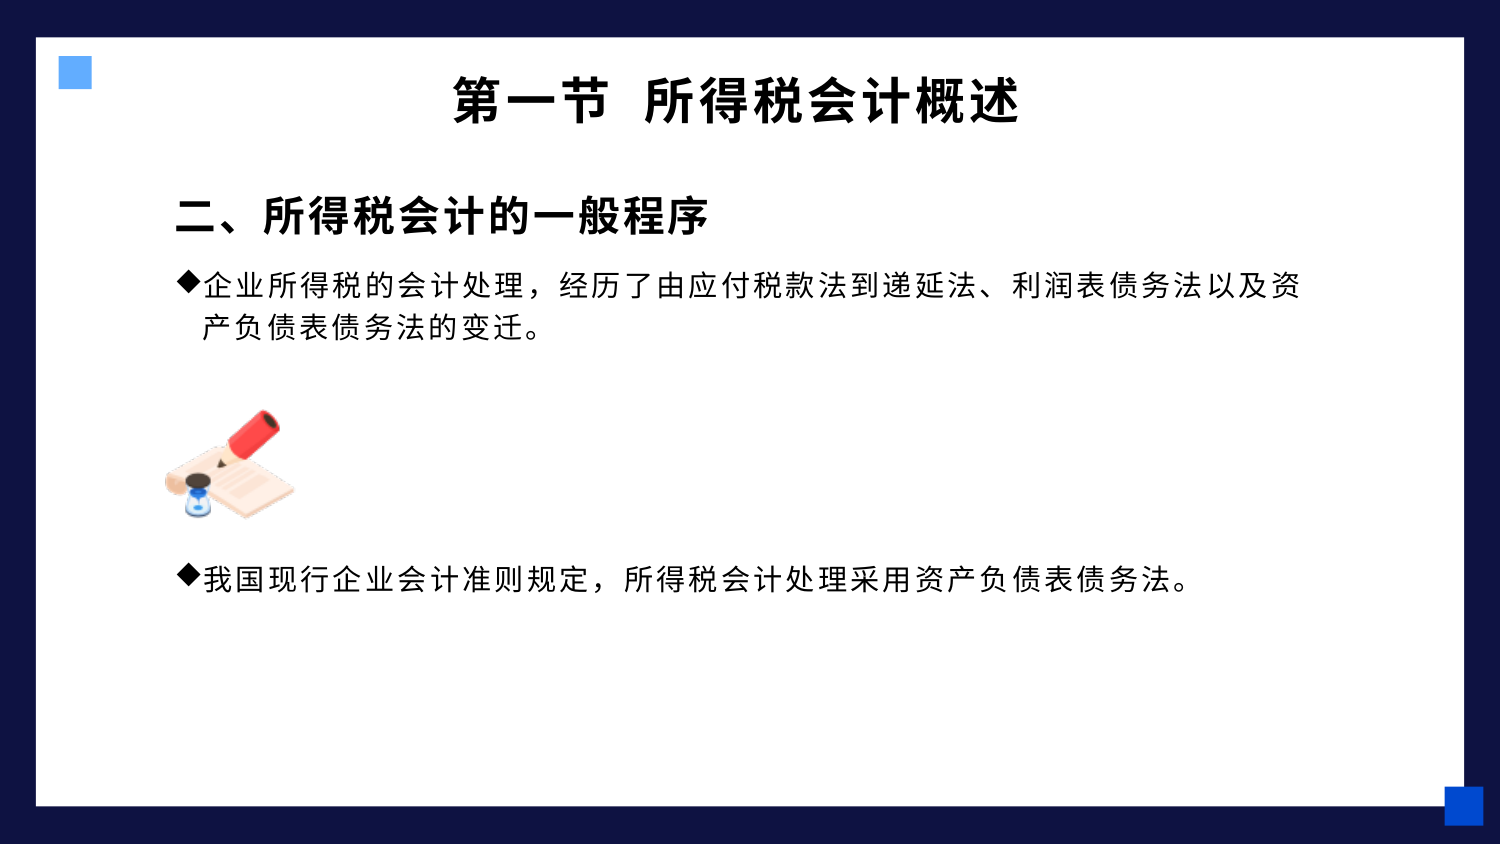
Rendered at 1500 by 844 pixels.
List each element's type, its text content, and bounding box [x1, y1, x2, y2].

title 第一节 所得税会计概述 [141, 48, 1327, 138]
list 二、所得税会计的一般程序 企业所得税的会计处理，经历了由应付税款法到递延法、利润表债务法以及资产负债表债务法的变迁。 我国现行企业会计准则规定，所得税会计处理采用资产负债表债务法。 [157, 179, 1343, 604]
picture [149, 386, 300, 537]
